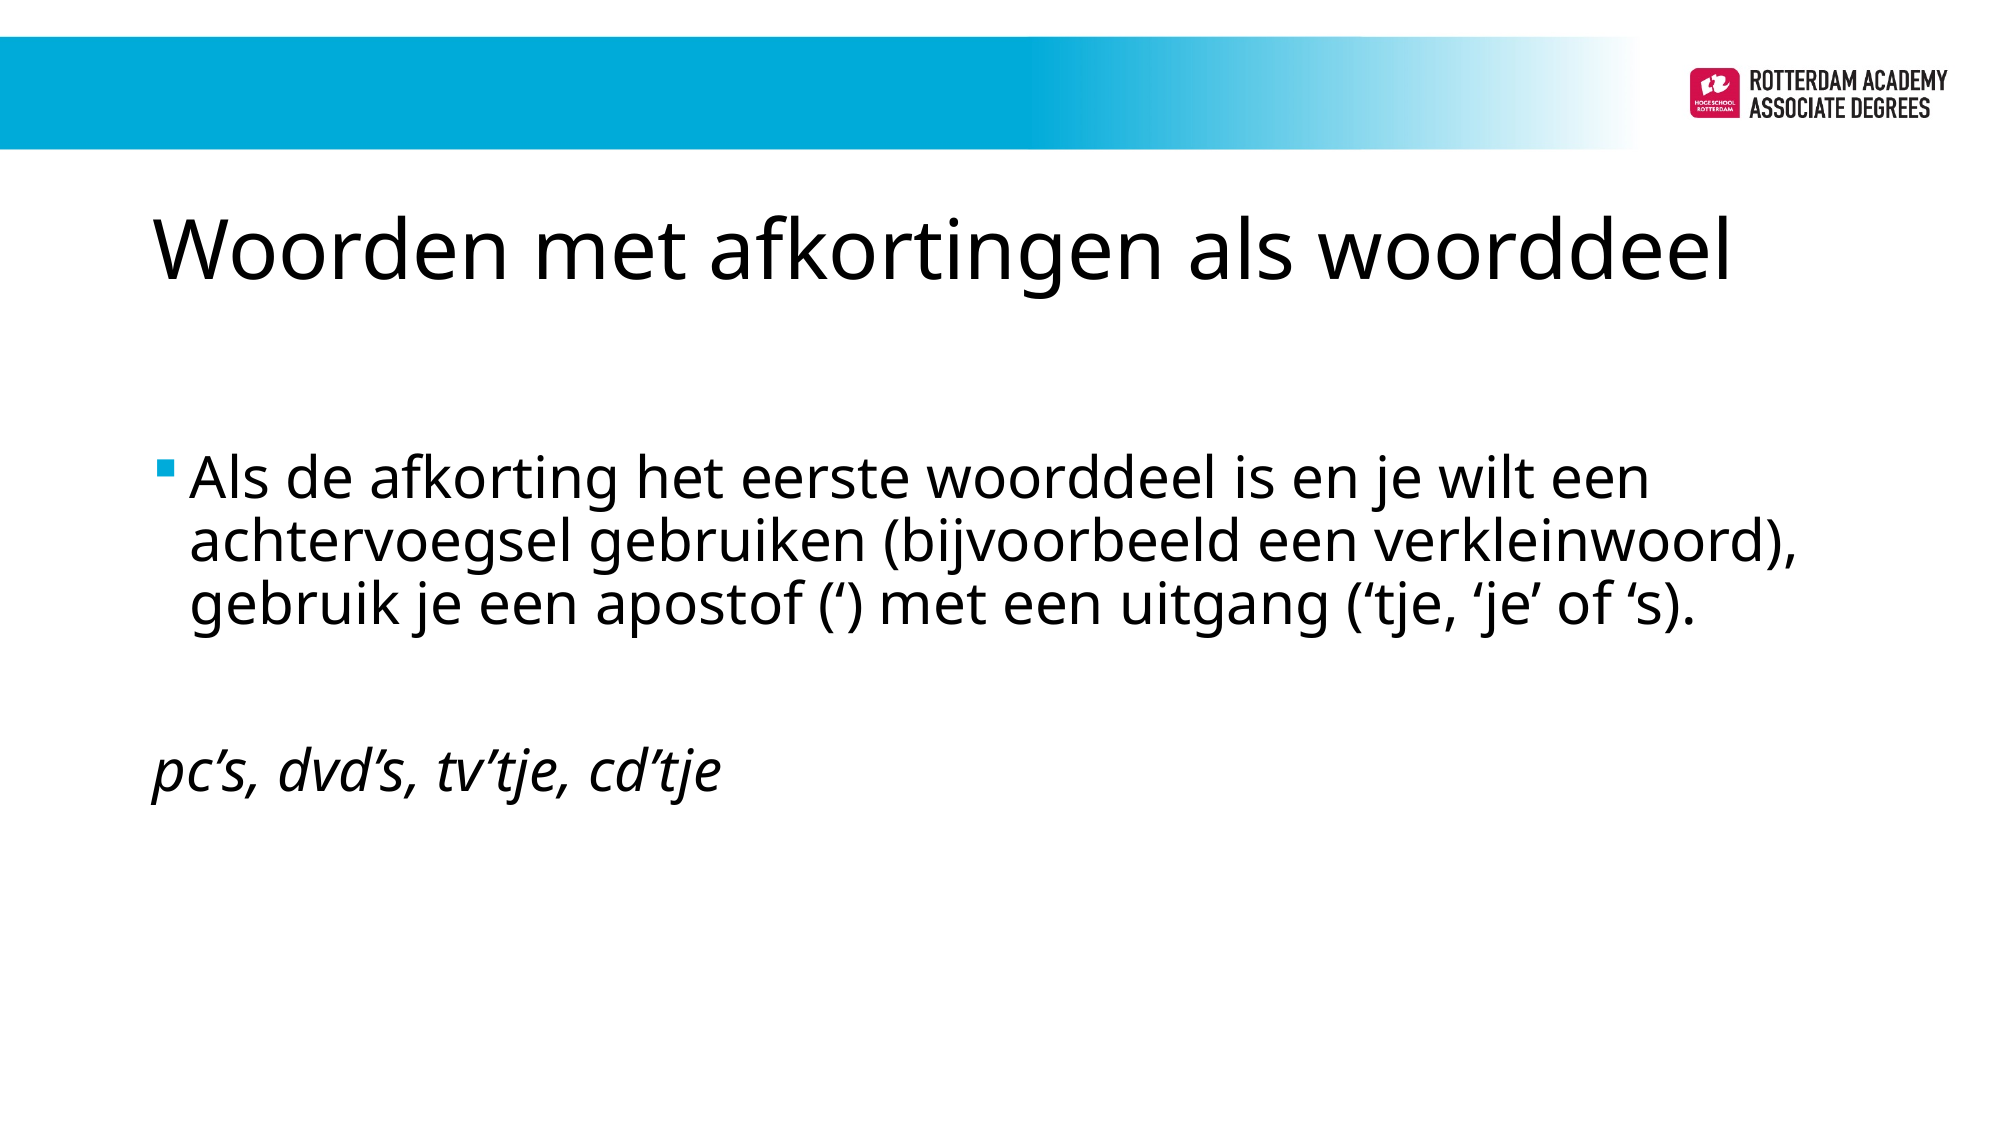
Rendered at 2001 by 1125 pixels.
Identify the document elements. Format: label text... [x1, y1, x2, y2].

title Woorden met afkortingen als woorddeel [137, 175, 1863, 329]
picture [0, 0, 2000, 184]
list Als de afkorting het eerste woorddeel is en je wilt een achtervoegsel gebruiken (bijvoorbeeld een verkleinwoord), gebruik je een apostof (‘) met een uitgang (‘tje, ‘je’ of ‘s). pc’s, dvd’s, tv’tje, cd’tje [137, 440, 1863, 985]
